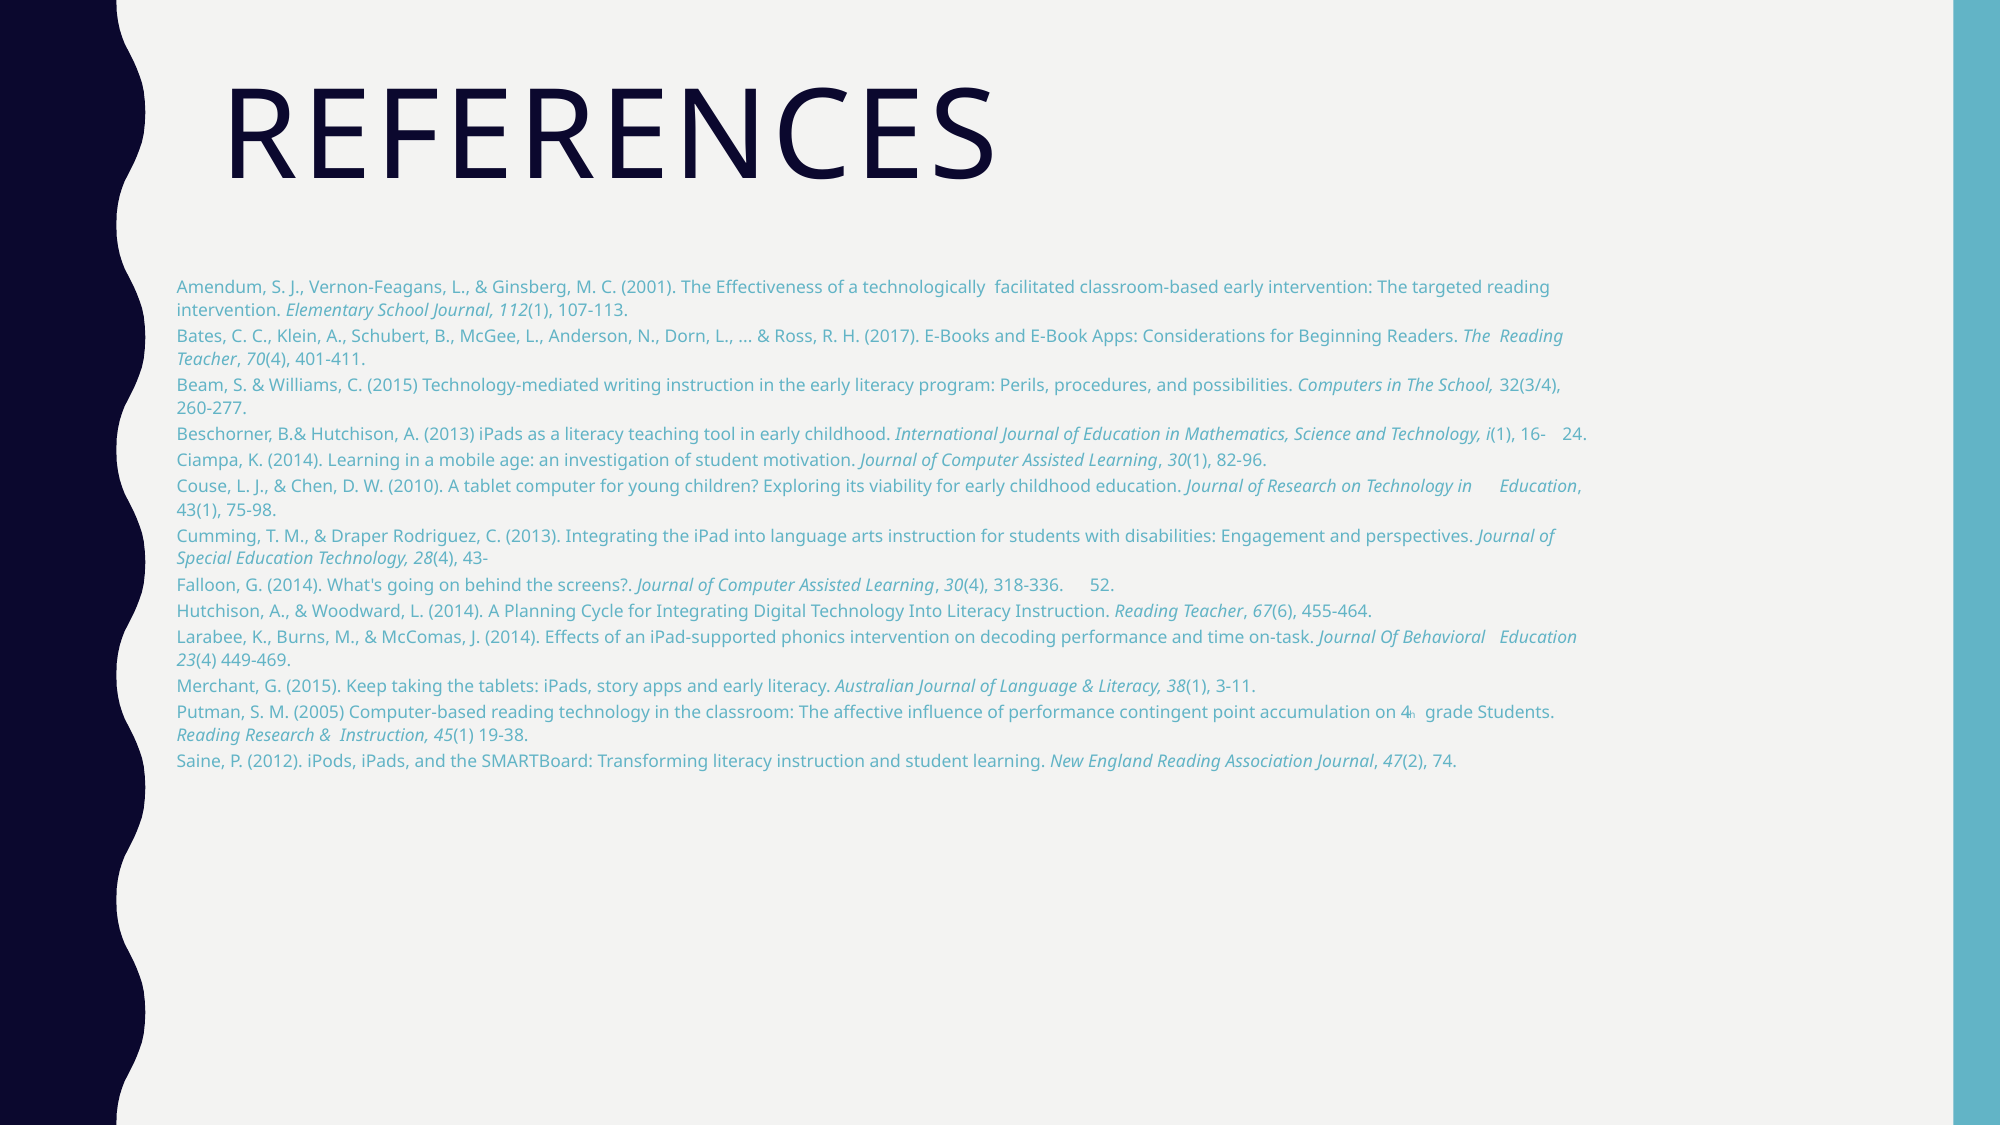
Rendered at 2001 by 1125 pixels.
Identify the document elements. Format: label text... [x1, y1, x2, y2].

list Amendum, S. J., Vernon-Feagans, L., & Ginsberg, M. C. (2001). The Effectiveness of a technologically facilitated classroom-based early intervention: The targeted reading intervention. Elementary School Journal, 112(1), 107-113. Bates, C. C., Klein, A., Schubert, B., McGee, L., Anderson, N., Dorn, L., ... & Ross, R. H. (2017). E‐Books and E‐Book Apps: Considerations for Beginning Readers. The Reading Teacher, 70(4), 401-411. Beam, S. & Williams, C. (2015) Technology-mediated writing instruction in the early literacy program: Perils, procedures, and possibilities. Computers in The School, 32(3/4), 260-277. Beschorner, B.& Hutchison, A. (2013) iPads as a literacy teaching tool in early childhood. International Journal of Education in Mathematics, Science and Technology, i(1), 16- 24. Ciampa, K. (2014). Learning in a mobile age: an investigation of student motivation. Journal of Computer Assisted Learning, 30(1), 82-96. Couse, L. J., & Chen, D. W. (2010). A tablet computer for young children? Exploring its viability for early childhood education. Journal of Research on Technology in Education, 43(1), 75-98. Cumming, T. M., & Draper Rodriguez, C. (2013). Integrating the iPad into language arts instruction for students with disabilities: Engagement and perspectives. Journal of Special Education Technology, 28(4), 43- Falloon, G. (2014). What's going on behind the screens?. Journal of Computer Assisted Learning, 30(4), 318-336. 52. Hutchison, A., & Woodward, L. (2014). A Planning Cycle for Integrating Digital Technology Into Literacy Instruction. Reading Teacher, 67(6), 455-464. Larabee, K., Burns, M., & McComas, J. (2014). Effects of an iPad-supported phonics intervention on decoding performance and time on-task. Journal Of Behavioral Education 23(4) 449-469. Merchant, G. (2015). Keep taking the tablets: iPads, story apps and early literacy. Australian Journal of Language & Literacy, 38(1), 3-11. Putman, S. M. (2005) Computer-based reading technology in the classroom: The affective influence of performance contingent point accumulation on 4th grade Students. Reading Research & Instruction, 45(1) 19-38. Saine, P. (2012). iPods, iPads, and the SMARTBoard: Transforming literacy instruction and student learning. New England Reading Association Journal, 47(2), 74. [161, 228, 1607, 923]
title References [205, 62, 1875, 193]
